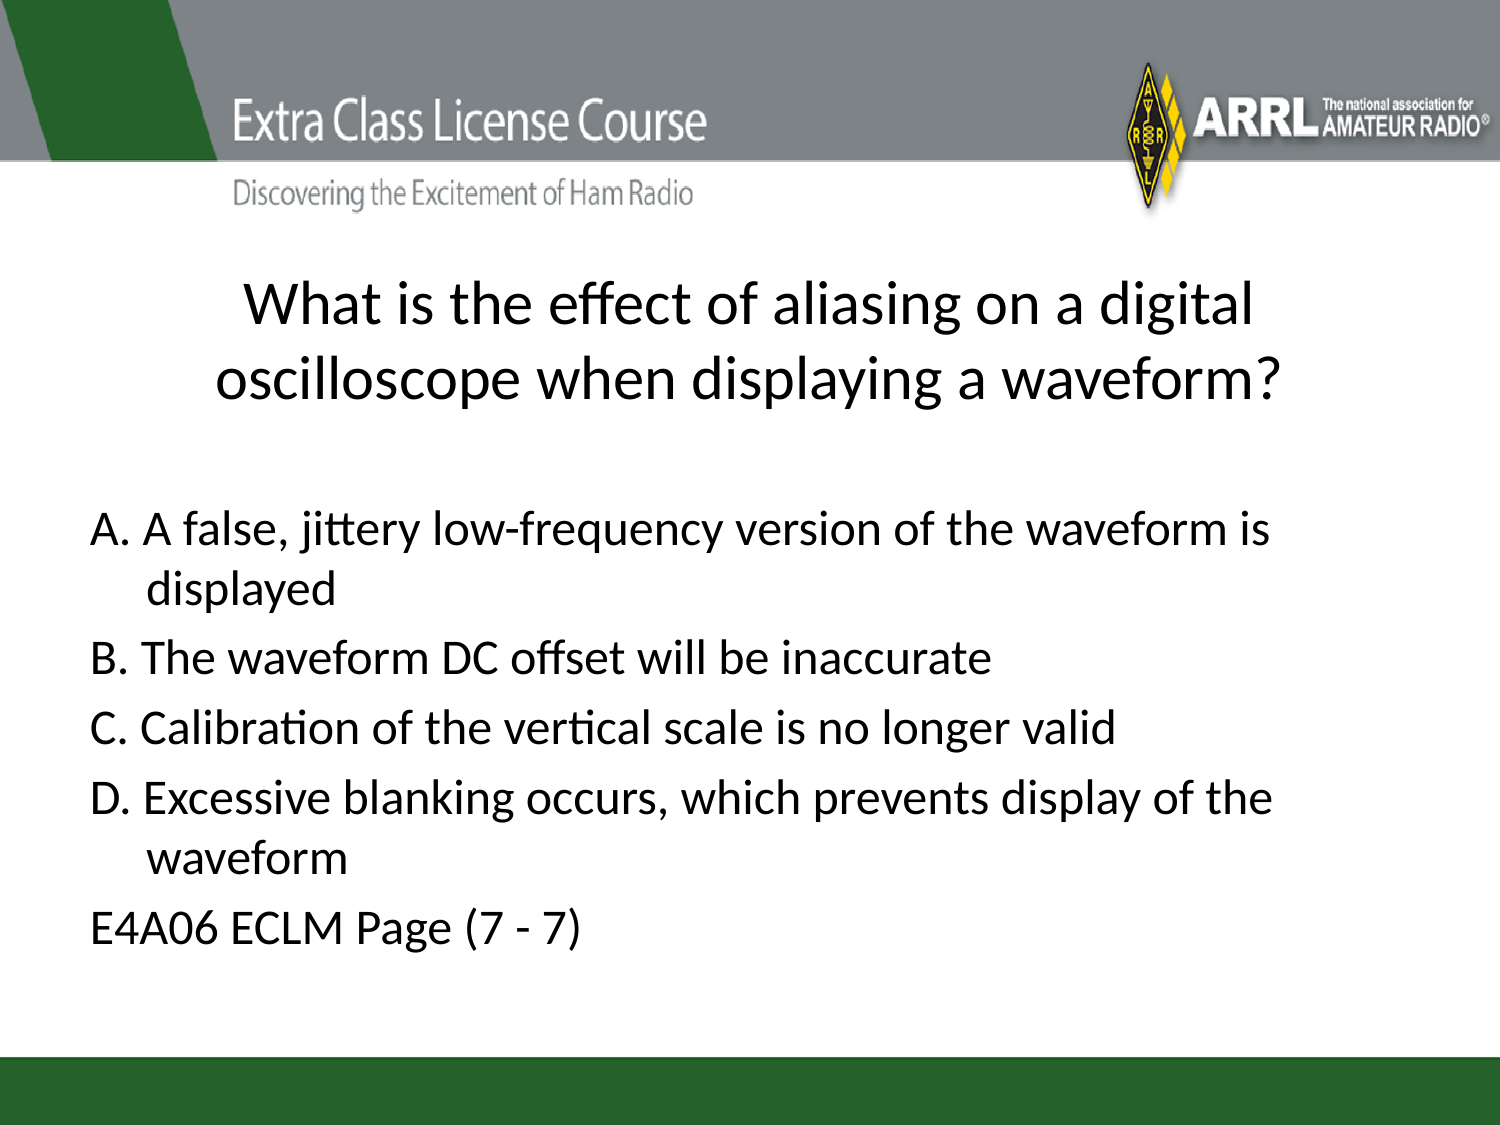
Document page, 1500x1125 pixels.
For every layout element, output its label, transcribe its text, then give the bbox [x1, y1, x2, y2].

title What is the effect of aliasing on a digital oscilloscope when displaying a waveform? [75, 254, 1425, 435]
list A. A false, jittery low-frequency version of the waveform is displayed B. The waveform DC offset will be inaccurate C. Calibration of the vertical scale is no longer valid D. Excessive blanking occurs, which prevents display of the waveform E4A06 ECLM Page (7 - 7) [75, 487, 1425, 1005]
picture [0, 0, 1500, 1125]
